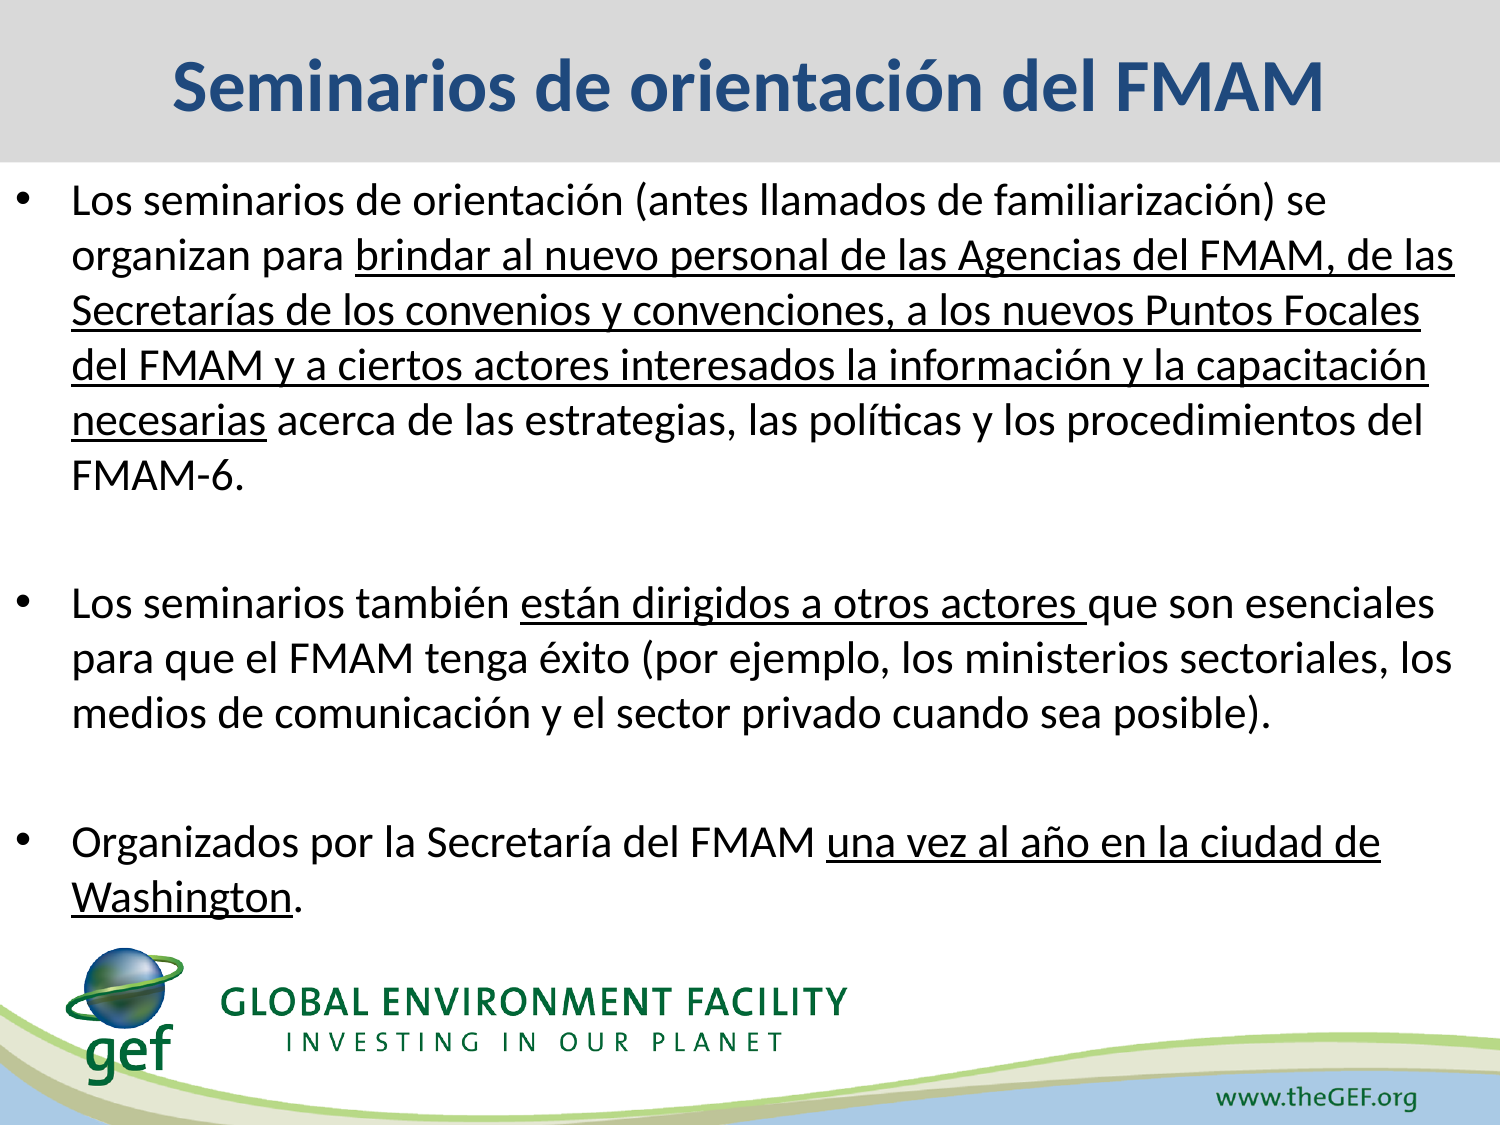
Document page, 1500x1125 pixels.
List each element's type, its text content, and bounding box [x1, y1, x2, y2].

title Seminarios de orientación del FMAM [0, 0, 1500, 163]
list Los seminarios de orientación (antes llamados de familiarización) se organizan para brindar al nuevo personal de las Agencias del FMAM, de las Secretarías de los convenios y convenciones, a los nuevos Puntos Focales del FMAM y a ciertos actores interesados la información y la capacitación necesarias acerca de las estrategias, las políticas y los procedimientos del FMAM-6. Los seminarios también están dirigidos a otros actores que son esenciales para que el FMAM tenga éxito (por ejemplo, los ministerios sectoriales, los medios de comunicación y el sector privado cuando sea posible). Organizados por la Secretaría del FMAM una vez al año en la ciudad de Washington. [0, 162, 1488, 951]
picture [0, 920, 1500, 1125]
